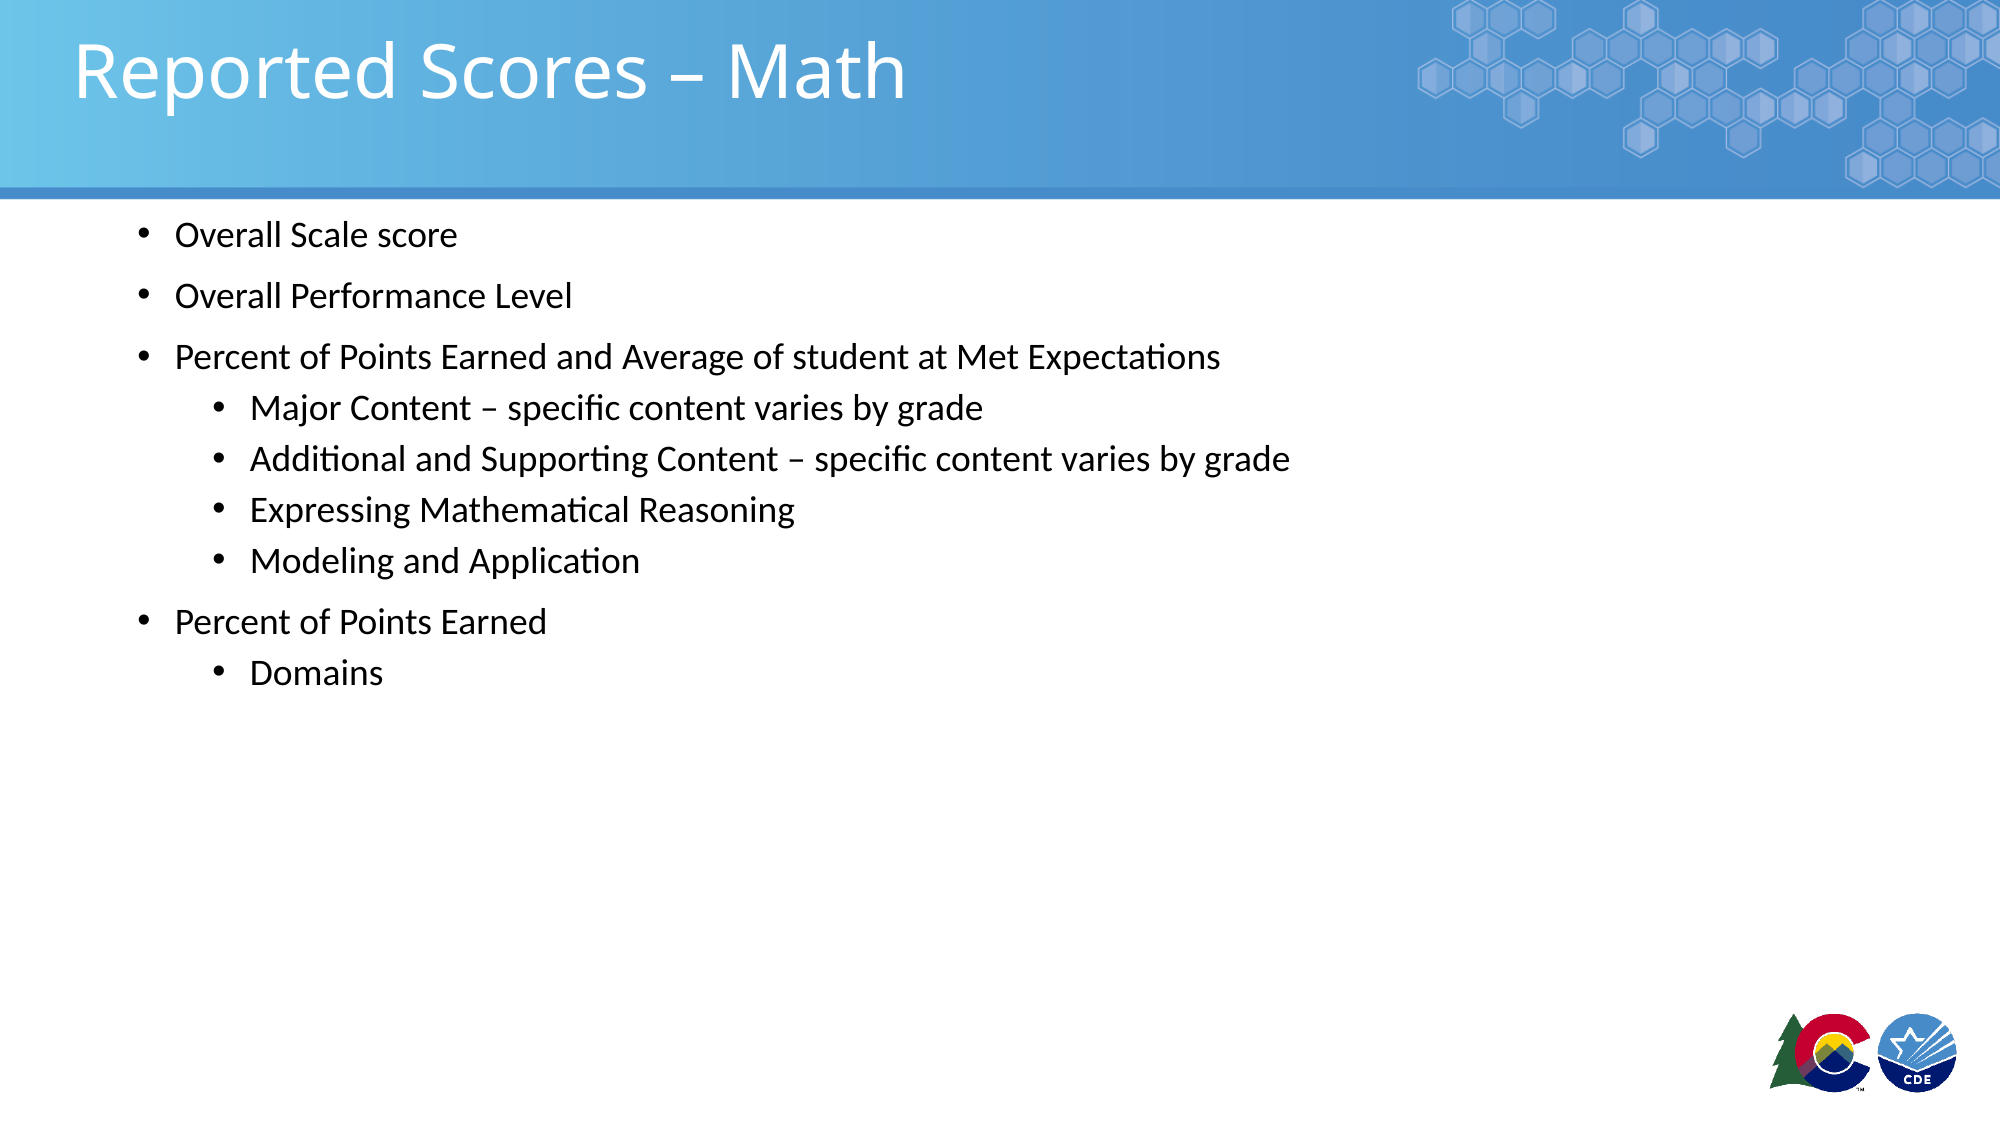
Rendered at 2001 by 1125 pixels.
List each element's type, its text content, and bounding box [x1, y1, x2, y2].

list Overall Scale score Overall Performance Level Percent of Points Earned and Average of student at Met Expectations Major Content – specific content varies by grade Additional and Supporting Content – specific content varies by grade Expressing Mathematical Reasoning Modeling and Application Percent of Points Earned Domains [137, 214, 1863, 929]
title Reported Scores – Math [72, 33, 1396, 182]
picture [0, 0, 2000, 200]
picture [1768, 1012, 1957, 1093]
